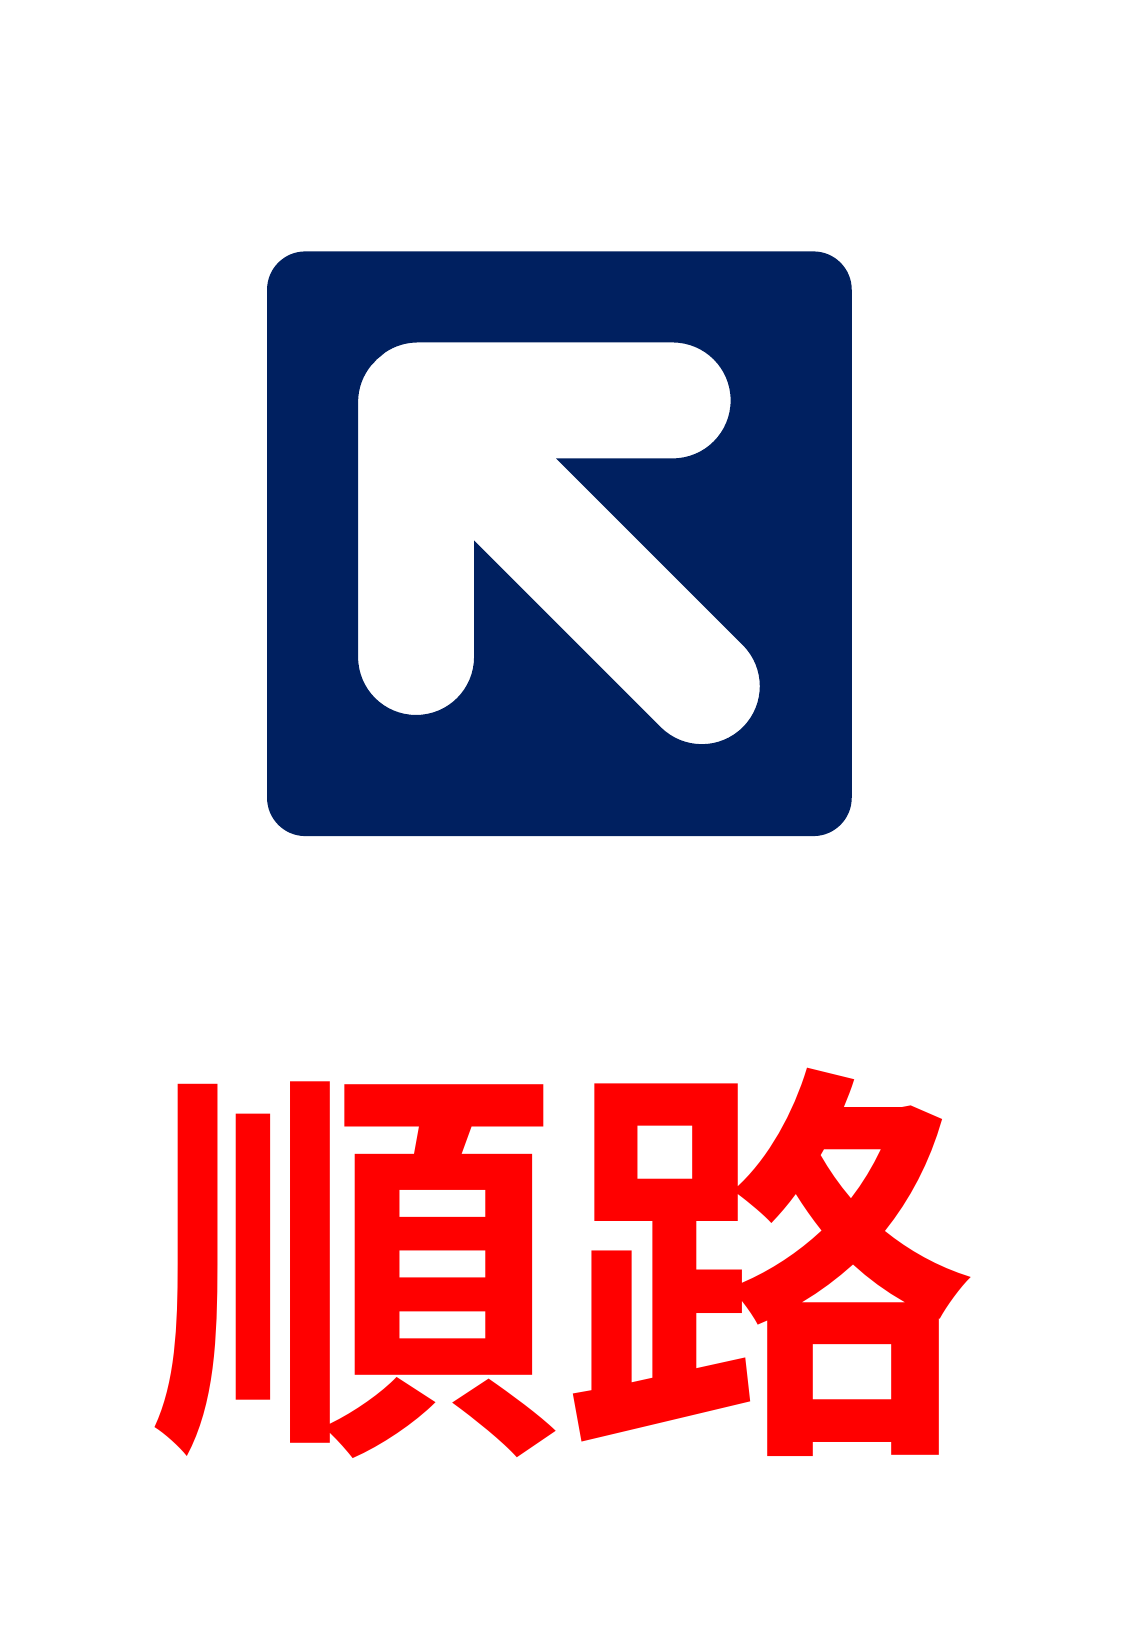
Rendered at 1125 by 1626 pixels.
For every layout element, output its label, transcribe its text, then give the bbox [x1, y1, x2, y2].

text_box 順路 [0, 998, 1125, 1511]
text_box [264, 249, 854, 839]
